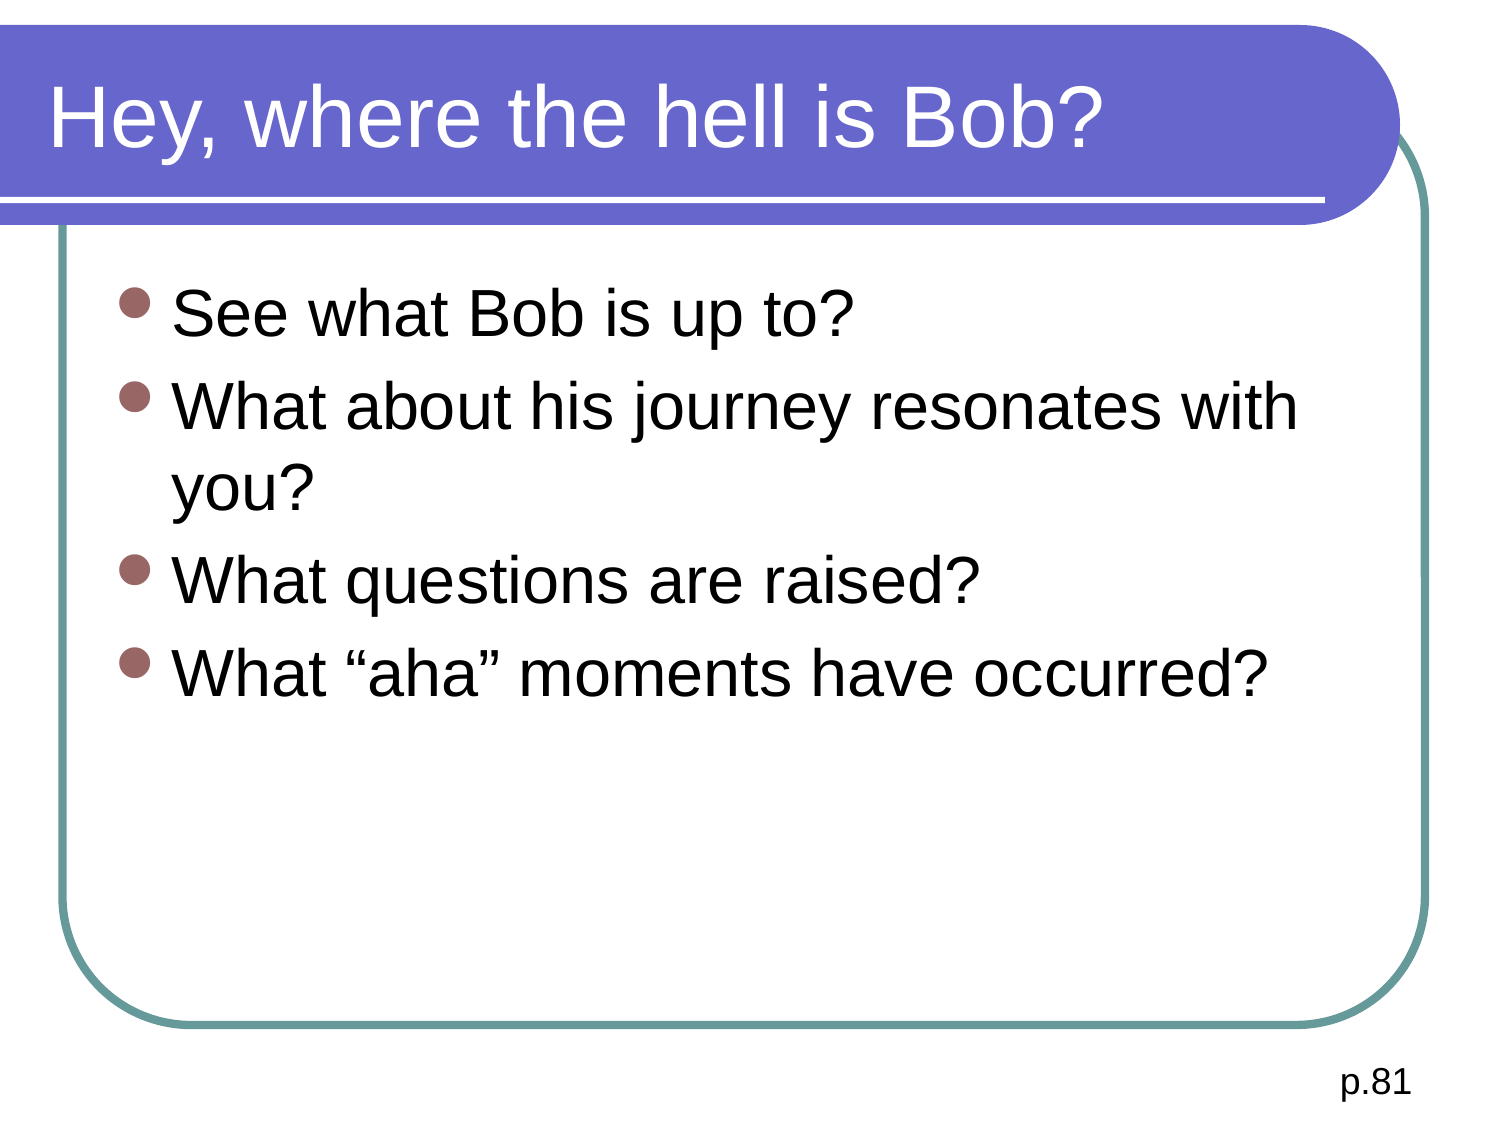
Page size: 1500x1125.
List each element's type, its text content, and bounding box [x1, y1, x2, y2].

text_box p.81 [1325, 1049, 1450, 1110]
title Hey, where the hell is Bob? [31, 37, 1348, 188]
list See what Bob is up to? What about his journey resonates with you? What questions are raised? What “aha” moments have occurred? [99, 262, 1401, 988]
